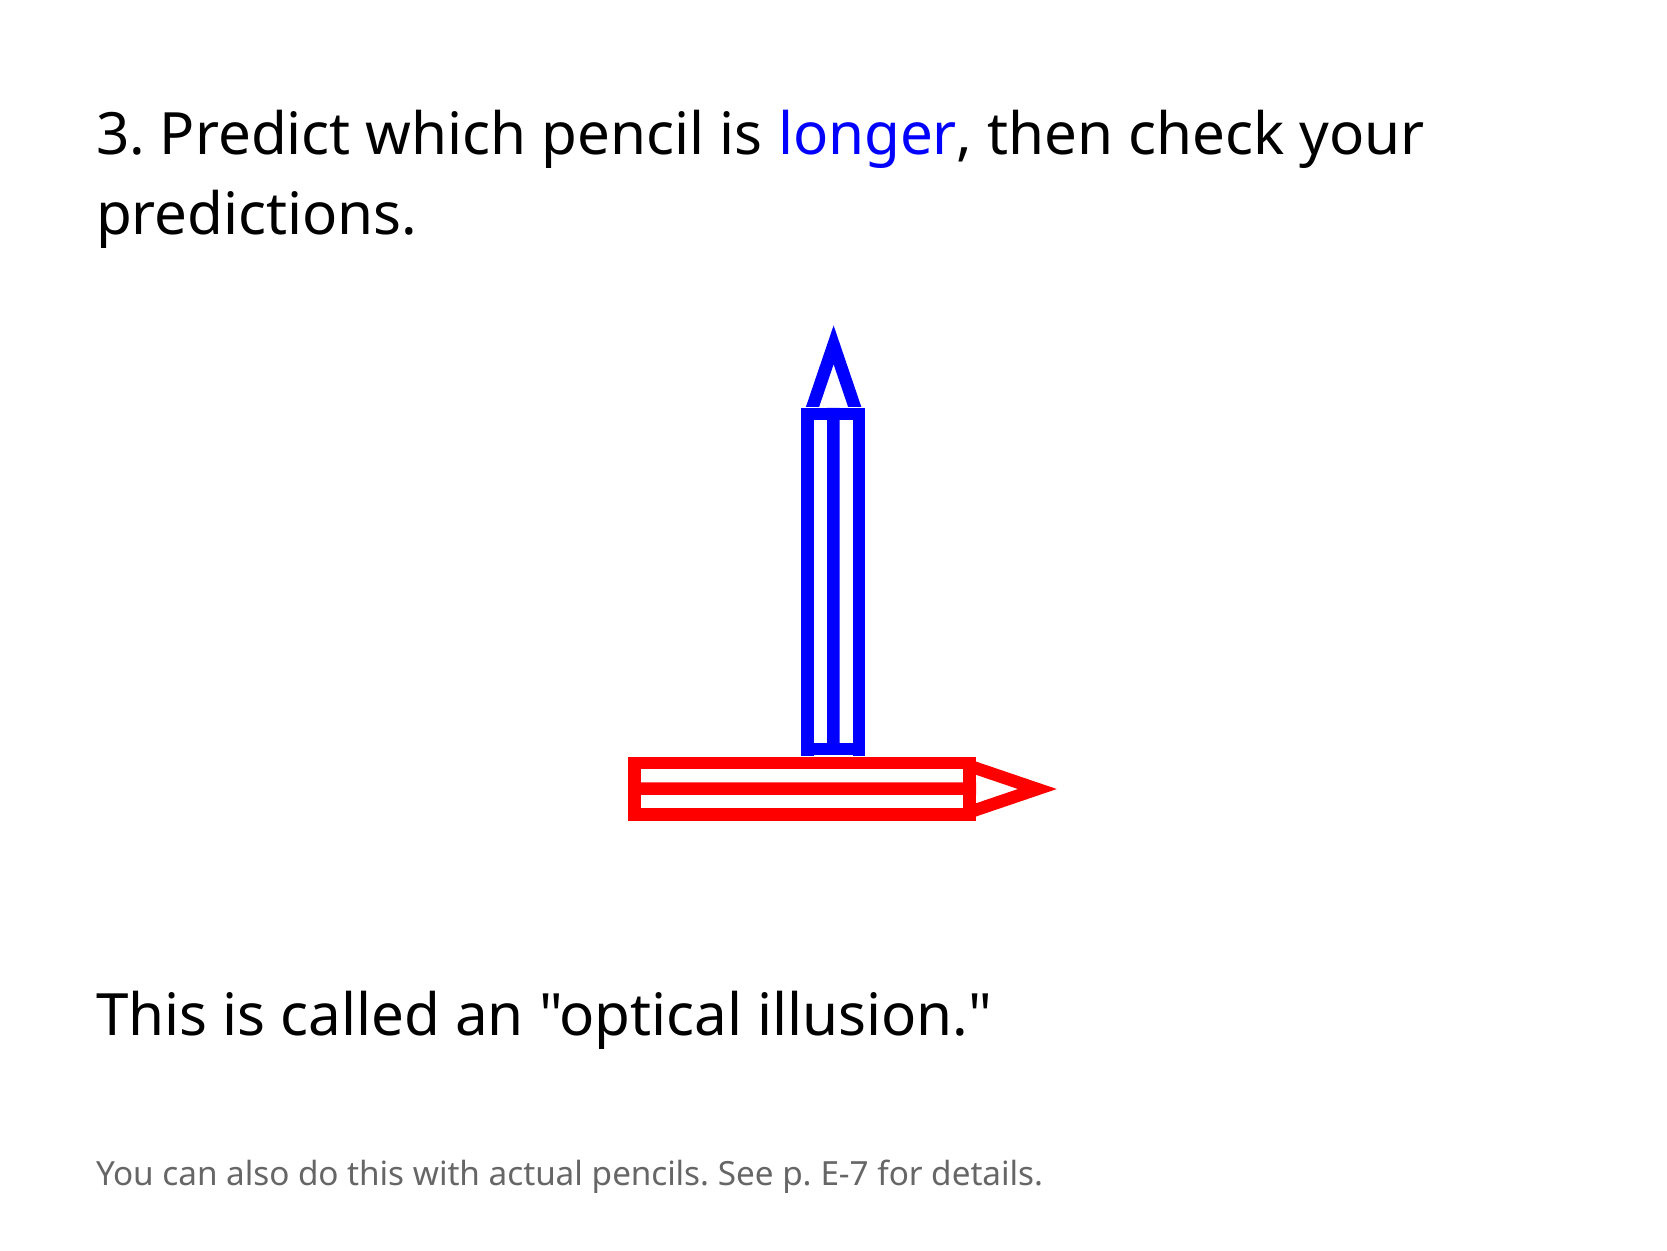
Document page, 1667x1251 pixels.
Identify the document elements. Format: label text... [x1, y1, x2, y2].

text_box You can also do this with actual pencils. See p. E-7 for details. [81, 1139, 1654, 1200]
text_box This is called an "optical illusion." [81, 960, 1011, 1055]
text_box 3. Predict which pencil is longer, then check your predictions. [81, 79, 1654, 254]
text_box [627, 344, 1038, 840]
